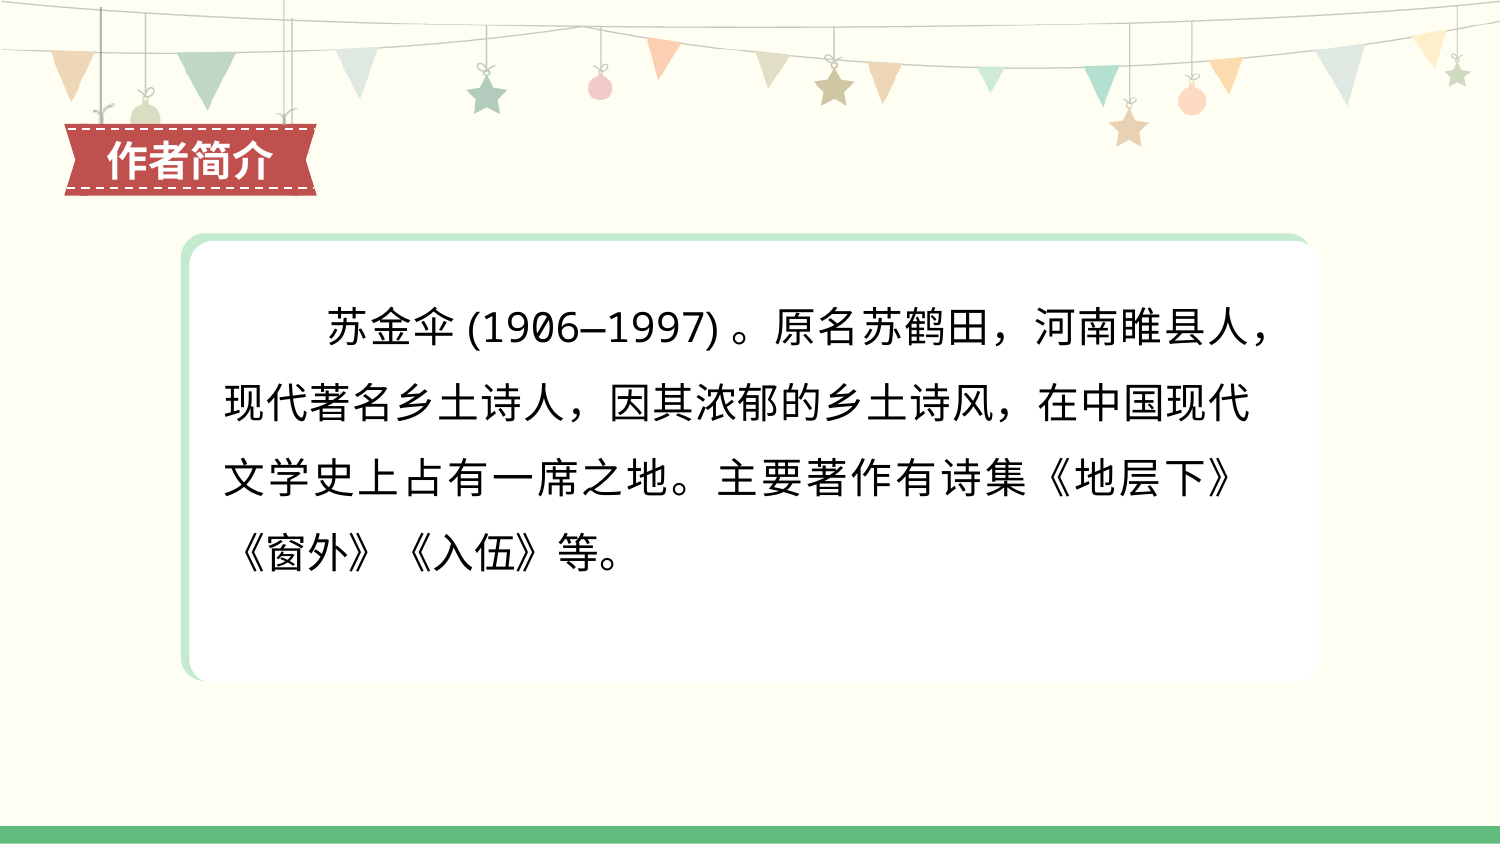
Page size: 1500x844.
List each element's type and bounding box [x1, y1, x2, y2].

text_box [64, 0, 317, 196]
text_box [180, 233, 1320, 683]
